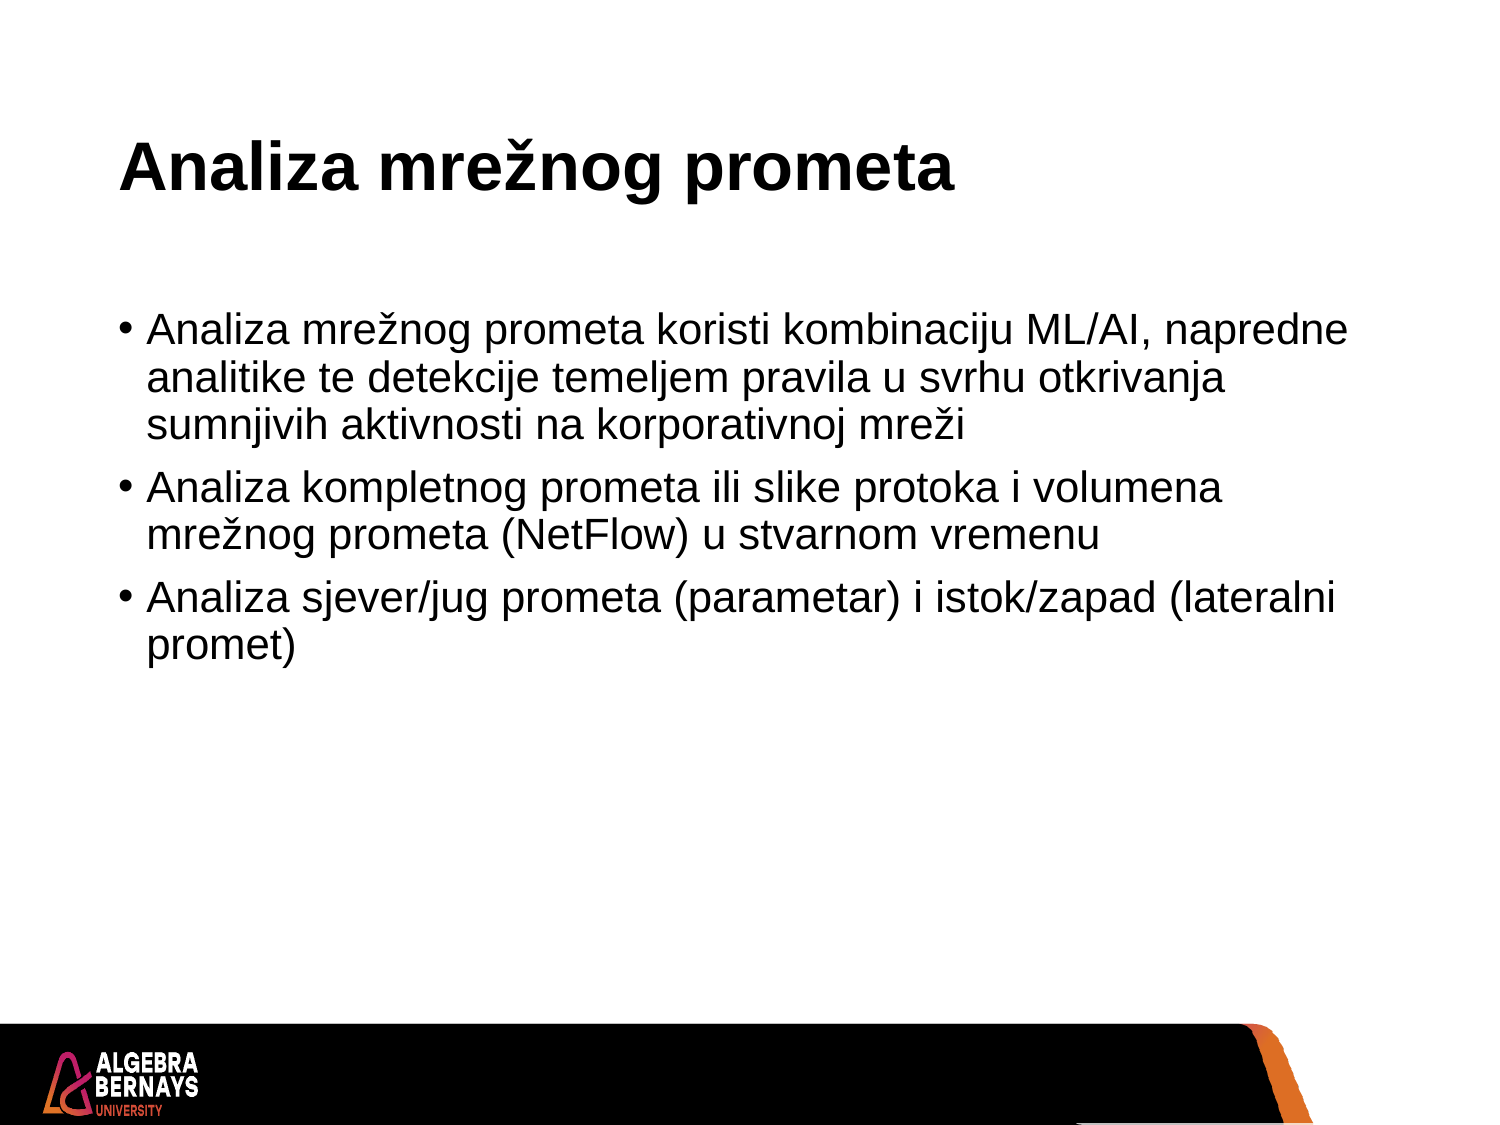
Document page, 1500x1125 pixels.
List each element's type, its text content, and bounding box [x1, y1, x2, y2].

picture [0, 1023, 1468, 1125]
title Analiza mrežnog prometa [103, 59, 1397, 278]
list Analiza mrežnog prometa koristi kombinaciju ML/AI, napredne analitike te detekcije temeljem pravila u svrhu otkrivanja sumnjivih aktivnosti na korporativnoj mreži Analiza kompletnog prometa ili slike protoka i volumena mrežnog prometa (NetFlow) u stvarnom vremenu Analiza sjever/jug prometa (parametar) i istok/zapad (lateralni promet) [103, 299, 1397, 1014]
